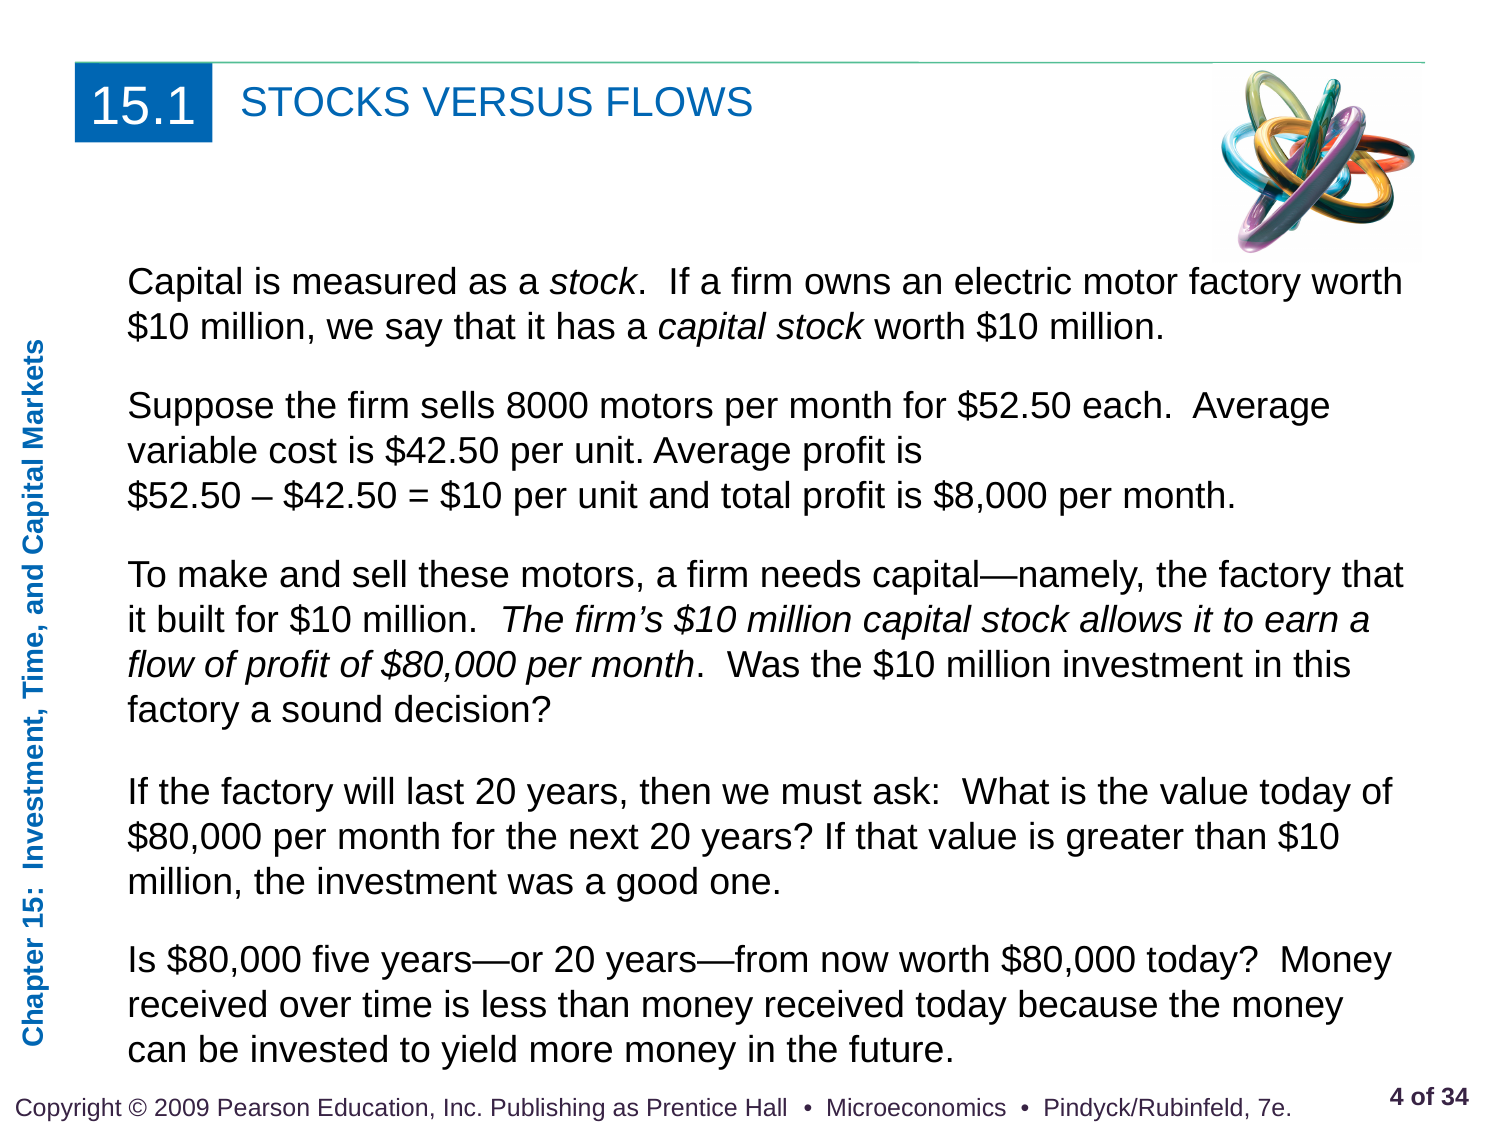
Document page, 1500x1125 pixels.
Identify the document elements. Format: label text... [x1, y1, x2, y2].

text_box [74, 62, 1425, 143]
picture [1212, 63, 1422, 263]
text_box Capital is measured as a stock. If a firm owns an electric motor factory worth $10 million, we say that it has a capital stock worth $10 million. Suppose the firm sells 8000 motors per month for $52.50 each. Average variable cost is $42.50 per unit. Average profit is $52.50 – $42.50 = $10 per unit and total profit is $8,000 per month. To make and sell these motors, a firm needs capital—namely, the factory that it built for $10 million. The firm’s $10 million capital stock allows it to earn a flow of profit of $80,000 per month. Was the $10 million investment in this factory a sound decision? If the factory will last 20 years, then we must ask: What is the value today of $80,000 per month for the next 20 years? If that value is greater than $10 million, the investment was a good one. Is $80,000 five years—or 20 years—from now worth $80,000 today? Money received over time is less than money received today because the money can be invested to yield more money in the future. [112, 249, 1425, 1088]
